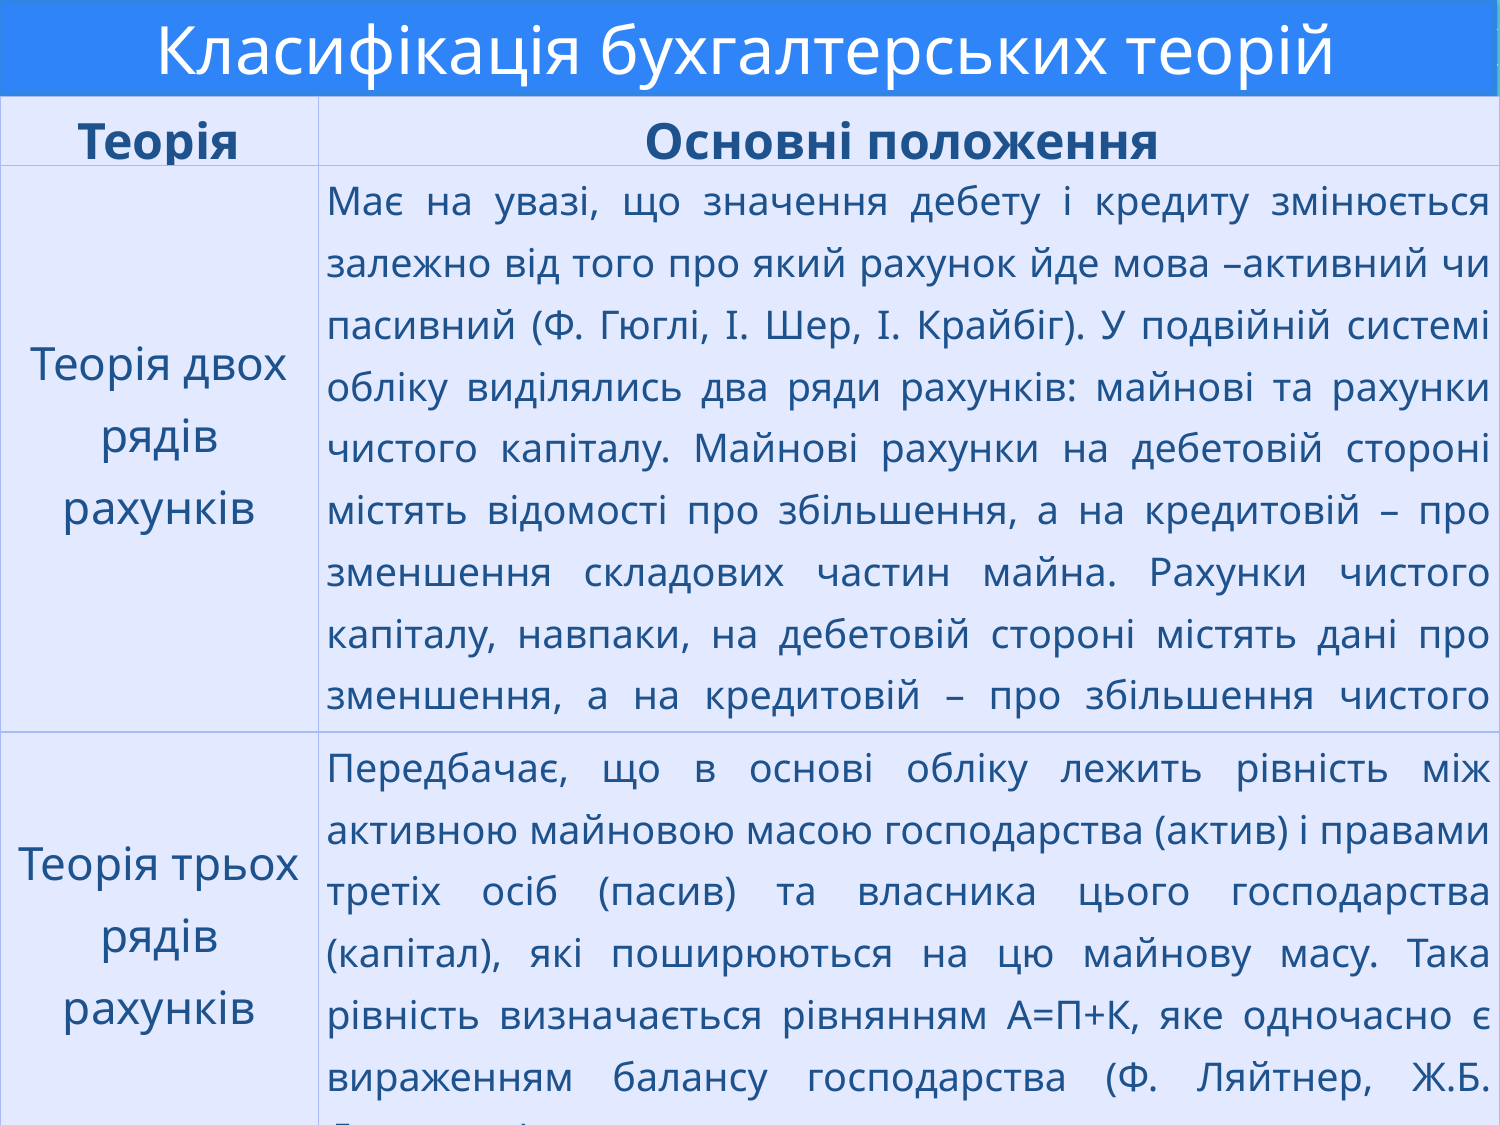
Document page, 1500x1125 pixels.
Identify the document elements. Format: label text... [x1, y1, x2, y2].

table_header Теорія [1, 97, 318, 165]
table_cell Має на увазі, що значення дебету і кредиту змінюється залежно від того про який рахунок йде мова –активний чи пасивний (Ф. Гюглі, І. Шер, І. Крайбіг). У подвійній системі обліку виділялись два ряди рахунків: майнові та рахунки чистого капіталу. Майнові рахунки на дебетовій стороні містять відомості про збільшення, а на кредитовій – про зменшення складових частин майна. Рахунки чистого капіталу, навпаки, на дебетовій стороні містять дані про зменшення, а на кредитовій – про збільшення чистого капіталу [319, 166, 1499, 731]
table_cell Теорія трьох рядів рахунків [1, 733, 318, 1125]
table_cell Передбачає, що в основі обліку лежить рівність між активною майновою масою господарства (актив) і правами третіх осіб (пасив) та власника цього господарства (капітал), які поширюються на цю майнову масу. Така рівність визначається рівнянням А=П+К, яке одночасно є вираженням балансу господарства (Ф. Ляйтнер, Ж.Б. Дюмарше). [319, 733, 1499, 1125]
text_box Класифікація бухгалтерських теорій [0, 0, 1497, 96]
table_header Основні положення [319, 97, 1499, 165]
table_cell Теорія двох рядів рахунків [1, 166, 318, 731]
